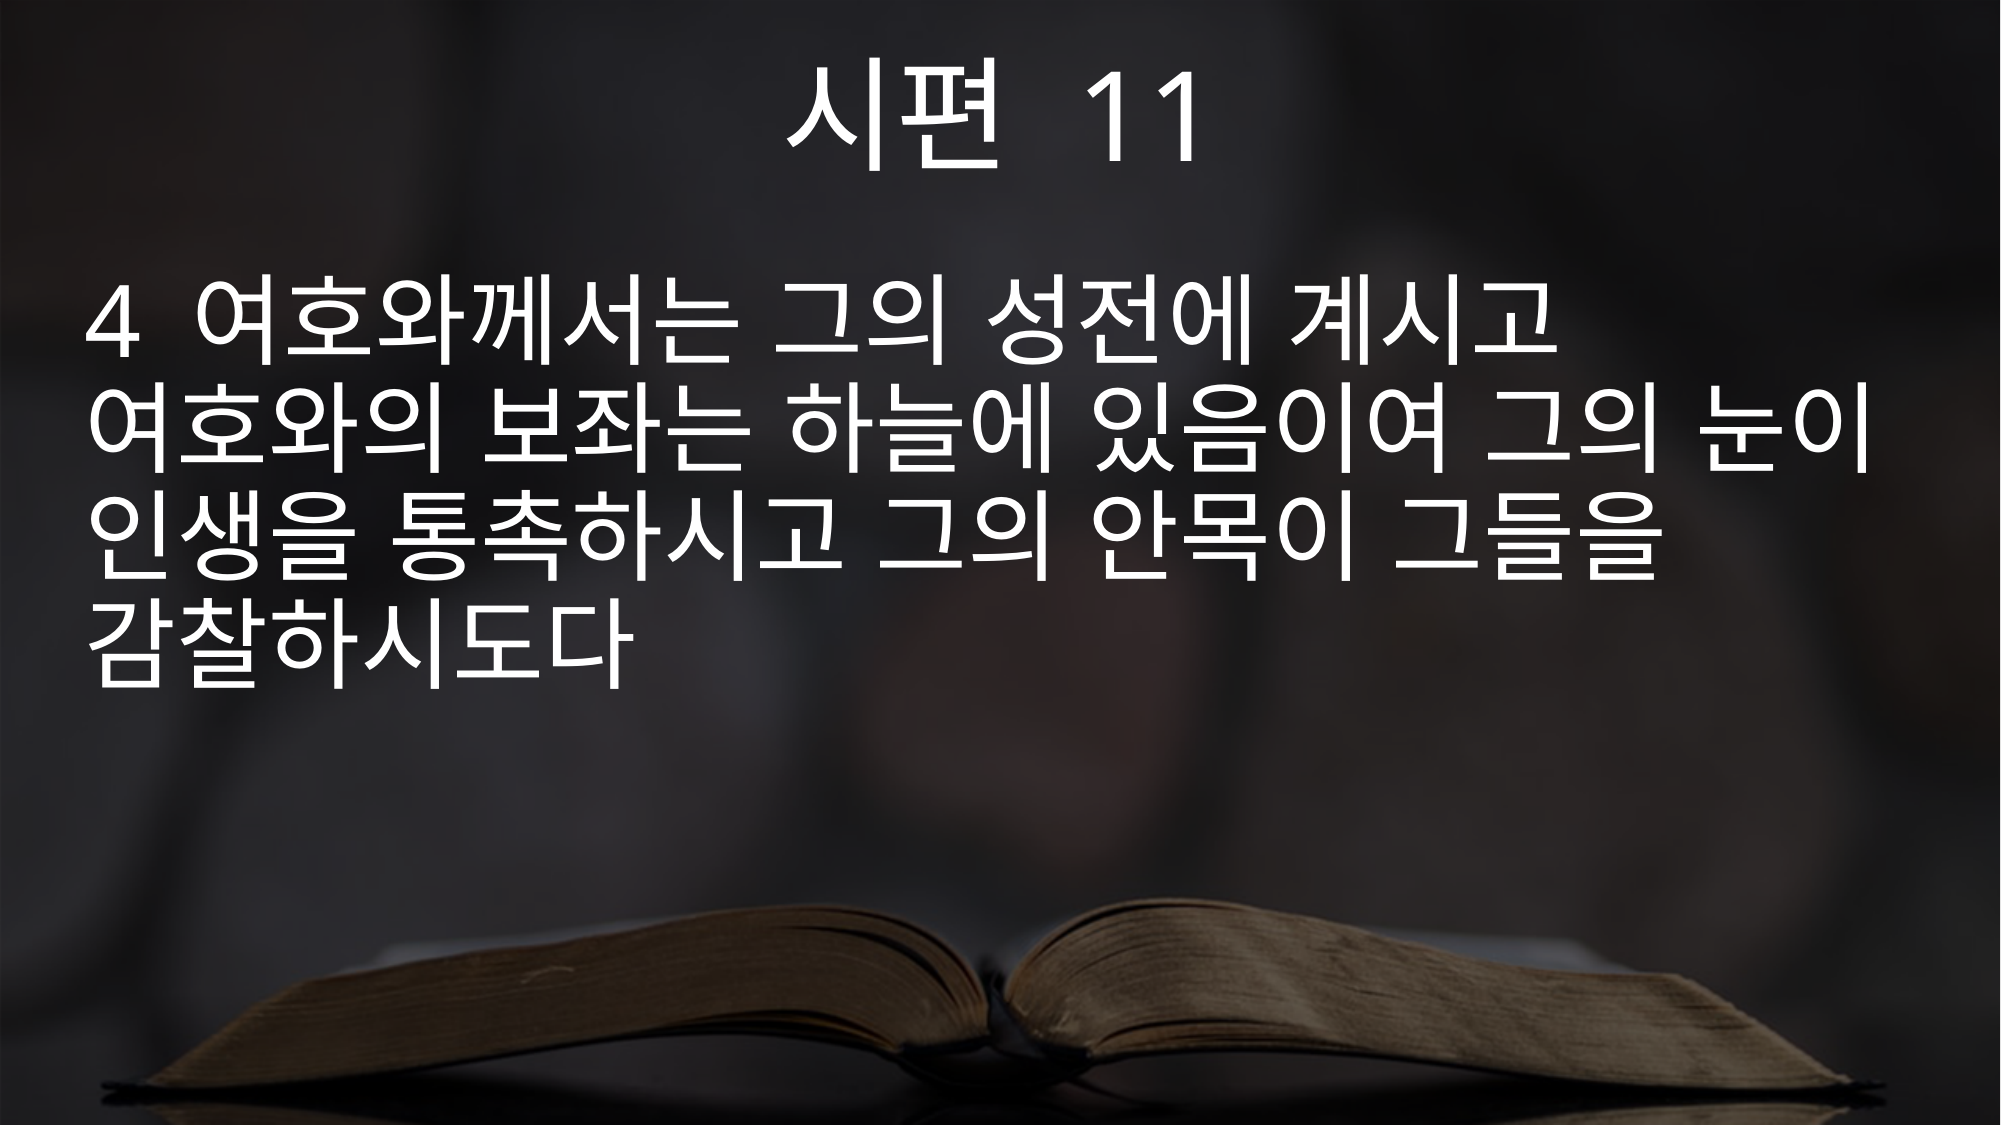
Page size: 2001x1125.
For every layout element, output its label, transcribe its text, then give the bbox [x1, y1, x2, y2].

picture [0, 0, 2001, 1125]
footer 시편 11 [0, 32, 2000, 192]
list 4 여호와께서는 그의 성전에 계시고 여호와의 보좌는 하늘에 있음이여 그의 눈이 인생을 통촉하시고 그의 안목이 그들을 감찰하시도다 [69, 263, 1953, 423]
